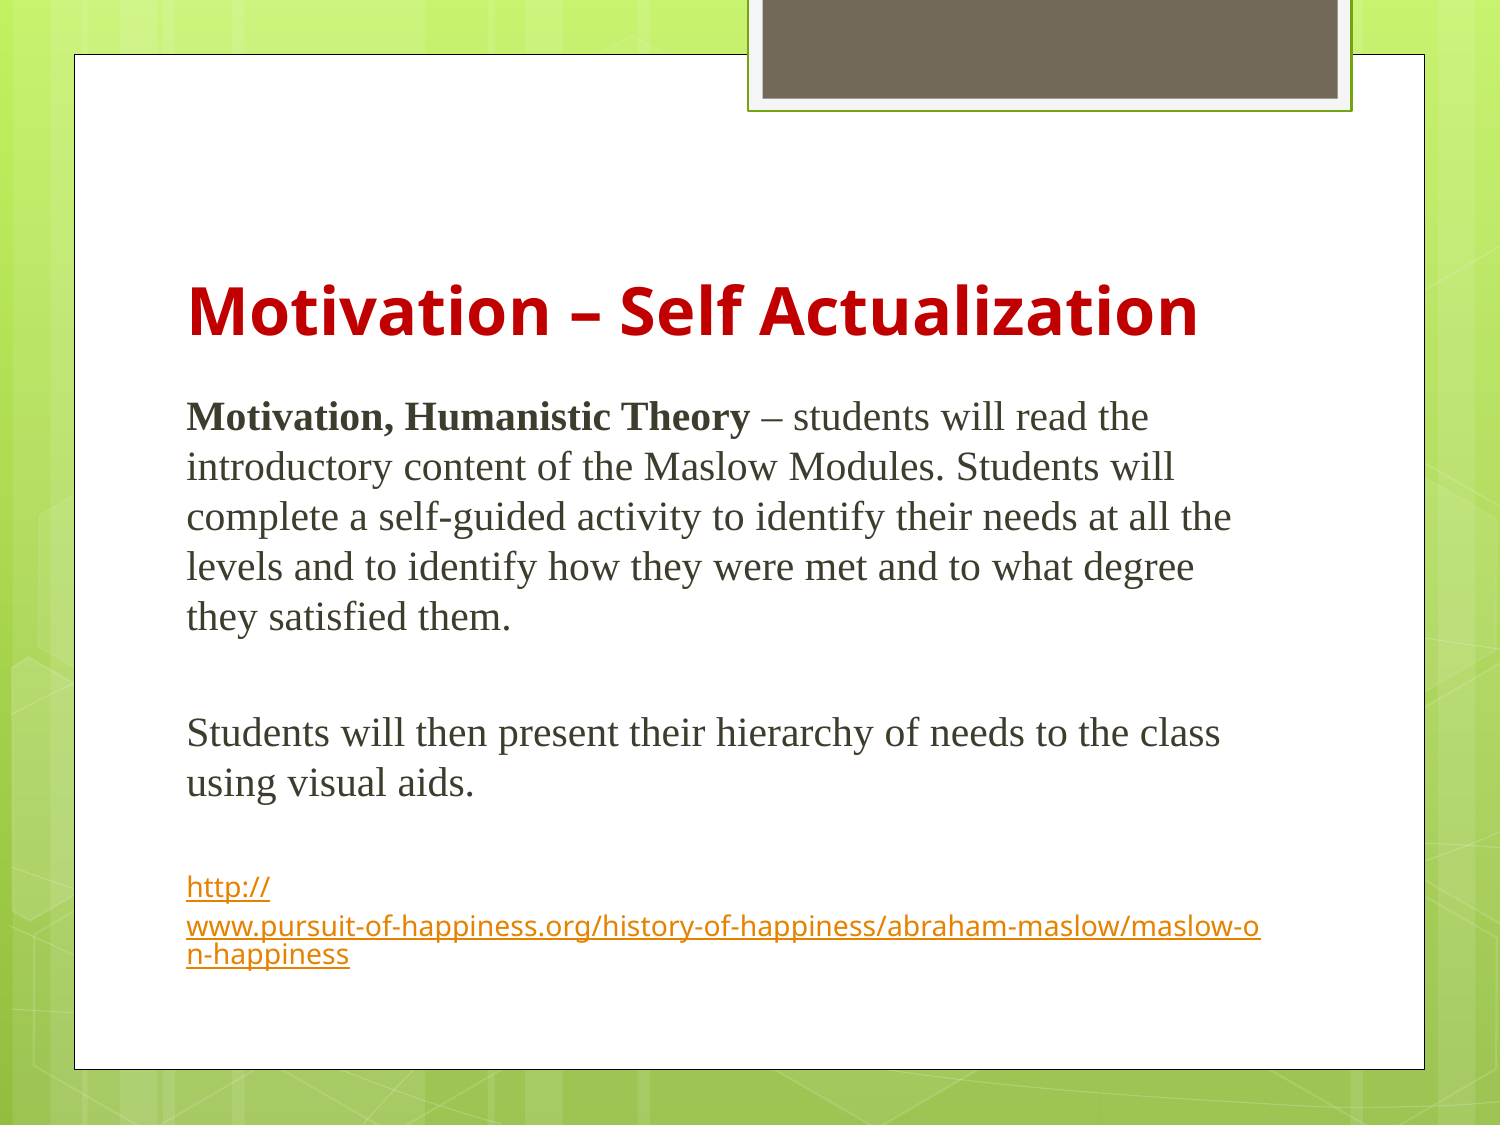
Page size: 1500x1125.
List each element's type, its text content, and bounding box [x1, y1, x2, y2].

list Motivation, Humanistic Theory – students will read the introductory content of the Maslow Modules. Students will complete a self-guided activity to identify their needs at all the levels and to identify how they were met and to what degree they satisfied them. Students will then present their hierarchy of needs to the class using visual aids. http://www.pursuit-of-happiness.org/history-of-happiness/abraham-maslow/maslow-on-happiness [171, 381, 1283, 957]
title Motivation – Self Actualization [171, 168, 1324, 357]
